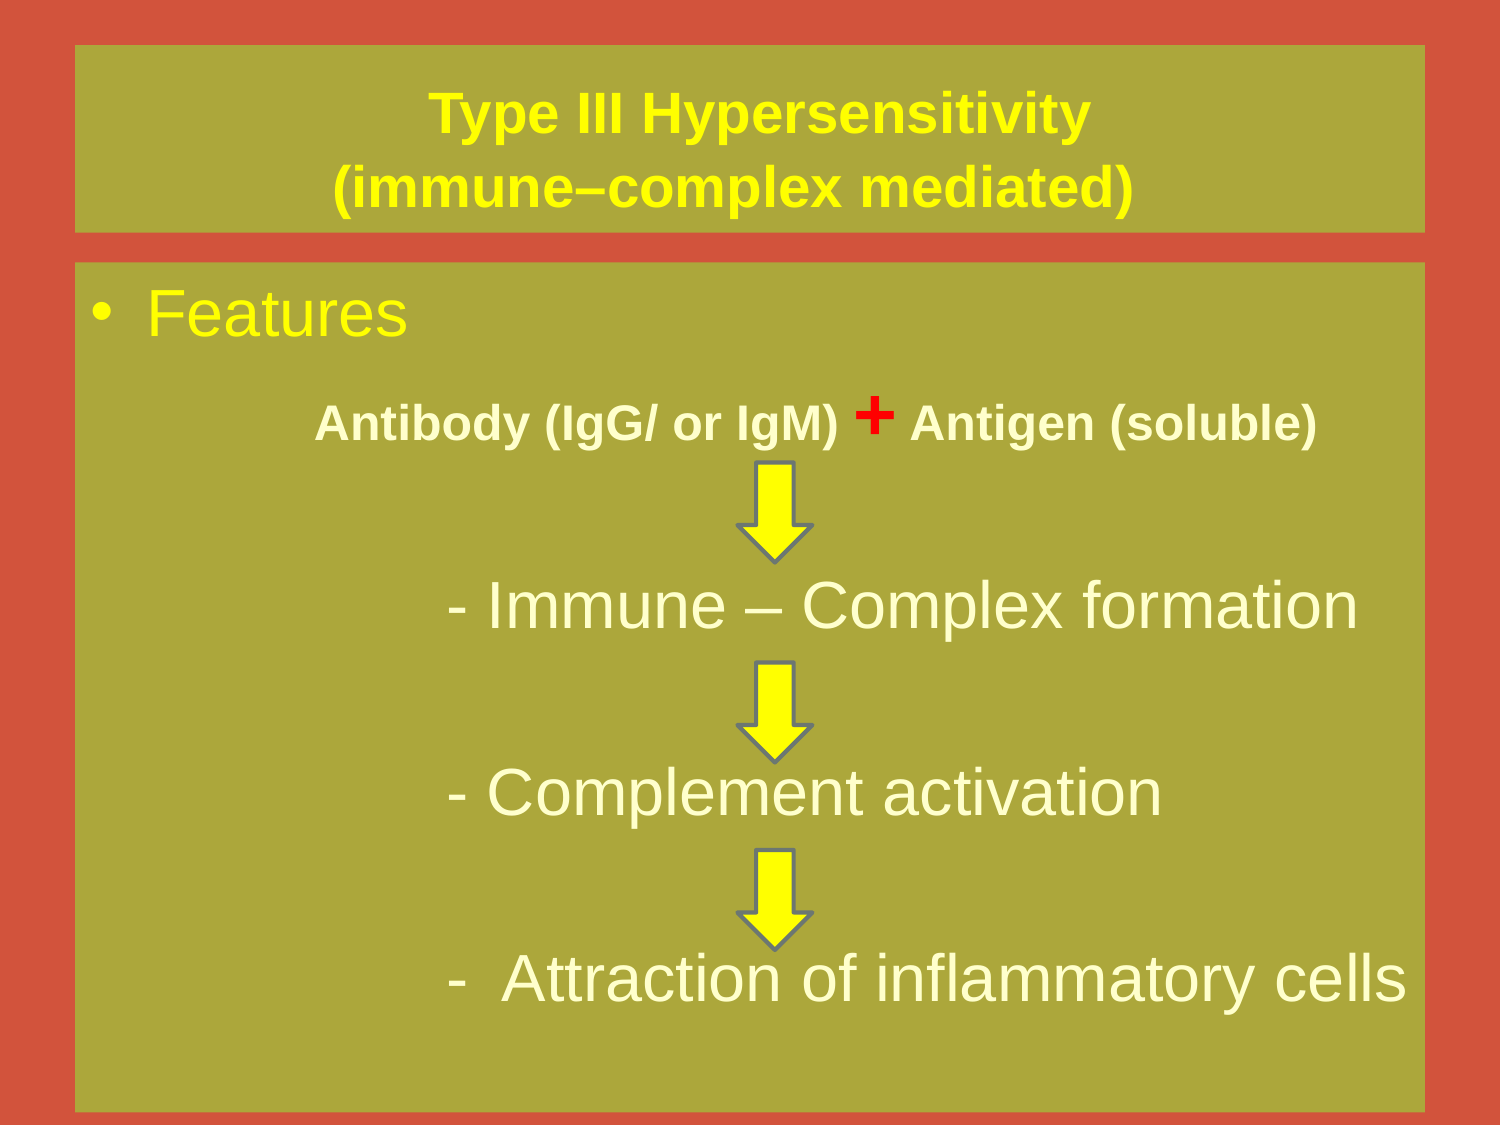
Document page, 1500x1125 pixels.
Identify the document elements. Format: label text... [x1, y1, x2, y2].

text_box [735, 460, 815, 565]
list Features Antibody (IgG/ or IgM) + Antigen (soluble) - Immune – Complex formation - Complement activation - Attraction of inflammatory cells [75, 262, 1425, 1113]
title Type III Hypersensitivity (immune–complex mediated) [75, 45, 1425, 233]
text_box [735, 660, 815, 765]
text_box [735, 847, 815, 953]
